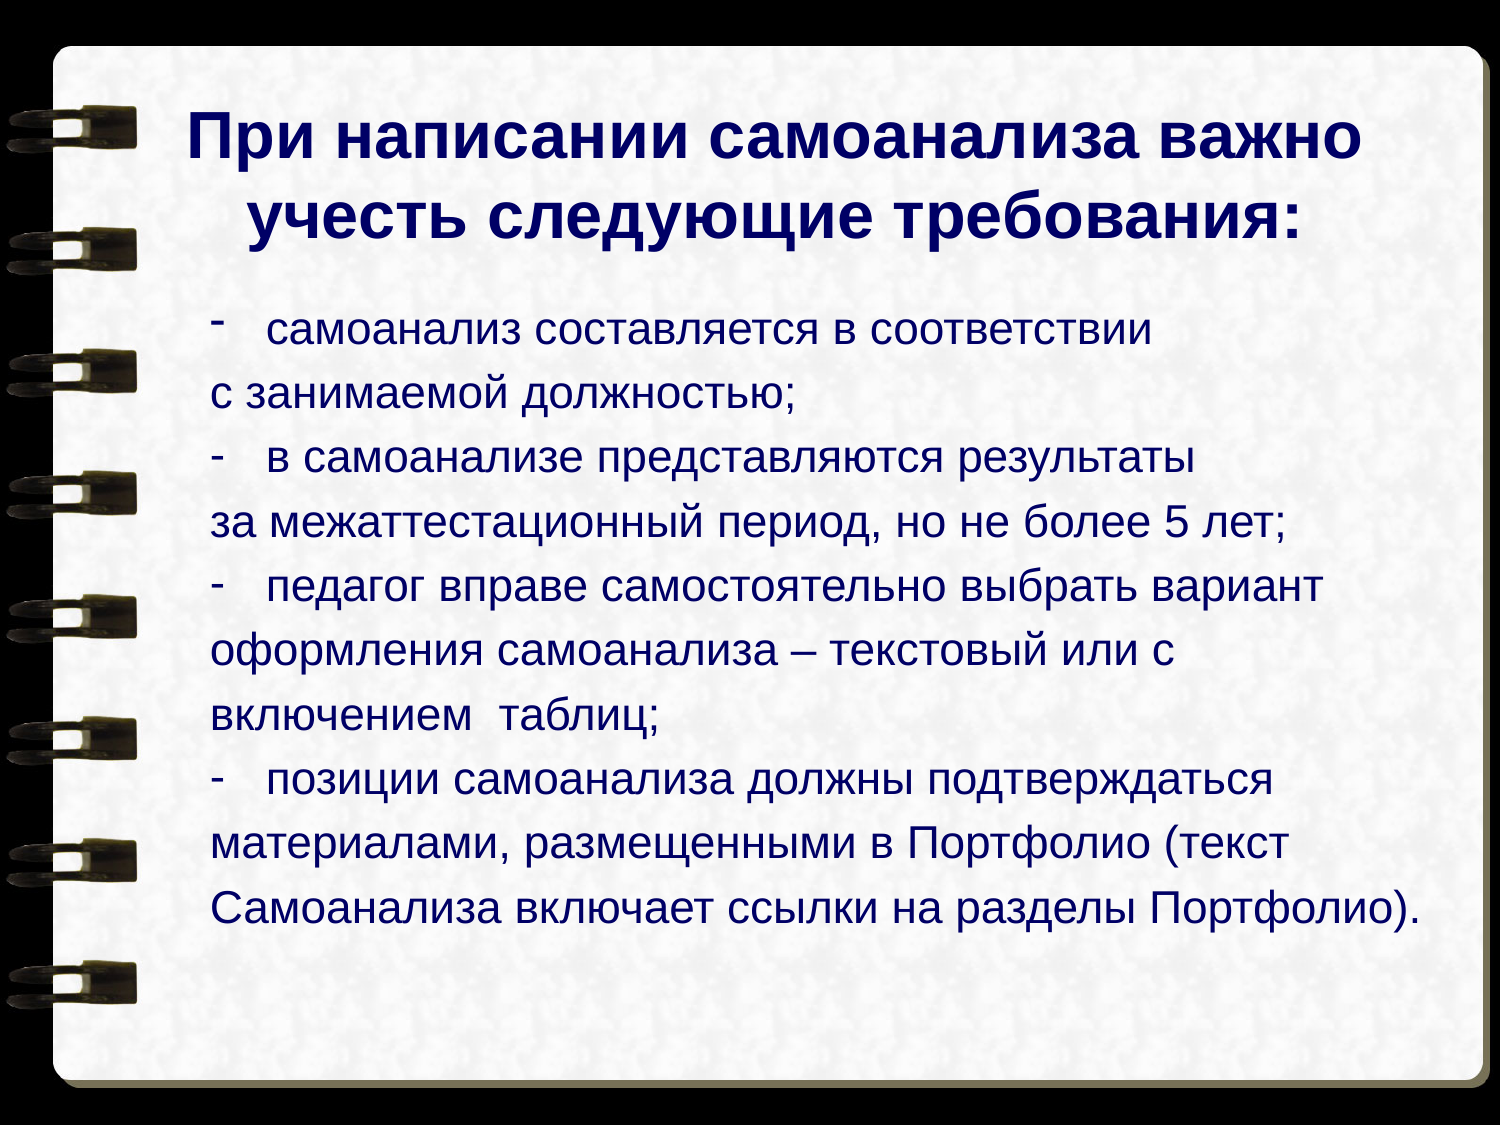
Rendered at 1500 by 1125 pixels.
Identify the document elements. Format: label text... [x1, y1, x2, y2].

list самоанализ составляется в соответствии с занимаемой должностью; в самоанализе представляются результаты за межаттестационный период, но не более 5 лет; педагог вправе самостоятельно выбрать вариант оформления самоанализа – текстовый или с включением таблиц; позиции самоанализа должны подтверждаться материалами, размещенными в Портфолио (текст Самоанализа включает ссылки на разделы Портфолио). [194, 290, 1447, 986]
title При написании самоанализа важно учесть следующие требования: [100, 78, 1451, 266]
picture [0, 0, 1500, 1125]
